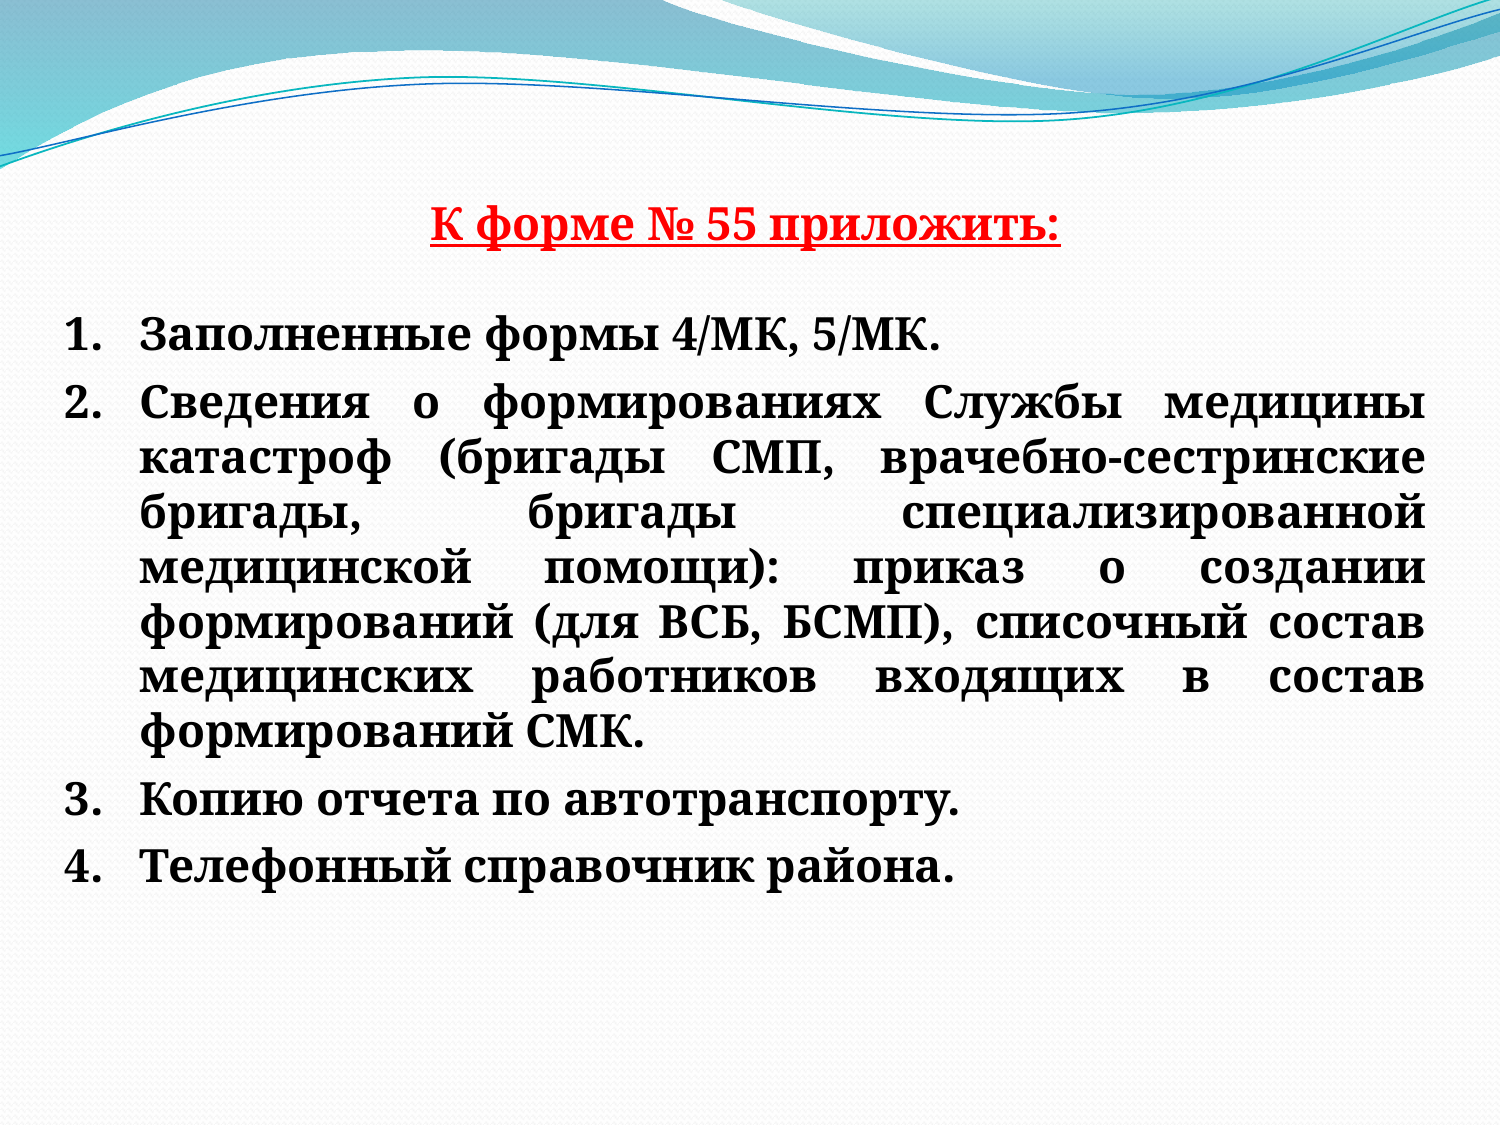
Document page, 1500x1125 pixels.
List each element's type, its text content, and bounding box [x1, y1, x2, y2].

text_box К форме № 55 приложить: Заполненные формы 4/МК, 5/МК. Сведения о формированиях Службы медицины катастроф (бригады СМП, врачебно-сестринские бригады, бригады специализированной медицинской помощи): приказ о создании формирований (для ВСБ, БСМП), списочный состав медицинских работников входящих в состав формирований СМК. Копию отчета по автотранспорту. Телефонный справочник района. [49, 187, 1442, 900]
